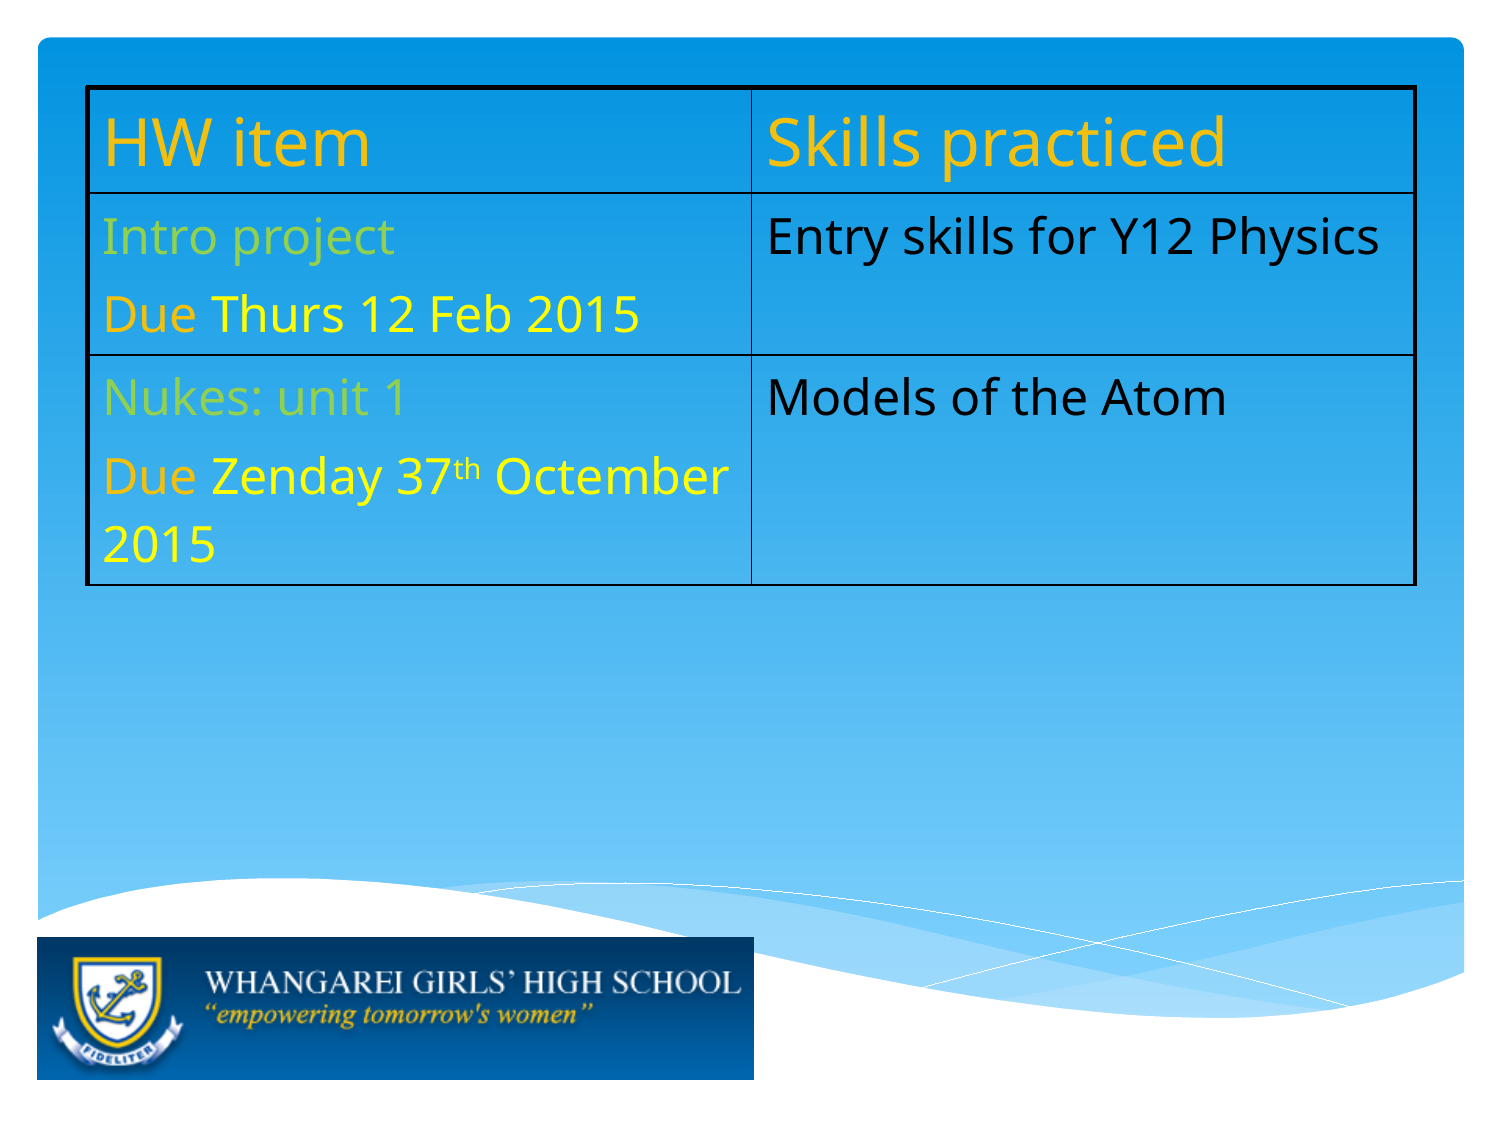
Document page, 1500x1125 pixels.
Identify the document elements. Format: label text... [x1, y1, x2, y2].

table_header HW item [90, 90, 751, 192]
table_cell Entry skills for Y12 Physics [752, 194, 1413, 354]
table_cell Nukes: unit 1 Due Zenday 37th Octember 2015 [90, 356, 751, 584]
table_cell Intro project Due Thurs 12 Feb 2015 [90, 194, 751, 354]
picture [37, 937, 754, 1080]
table_cell Models of the Atom [752, 356, 1413, 584]
table_header Skills practiced [752, 90, 1413, 192]
